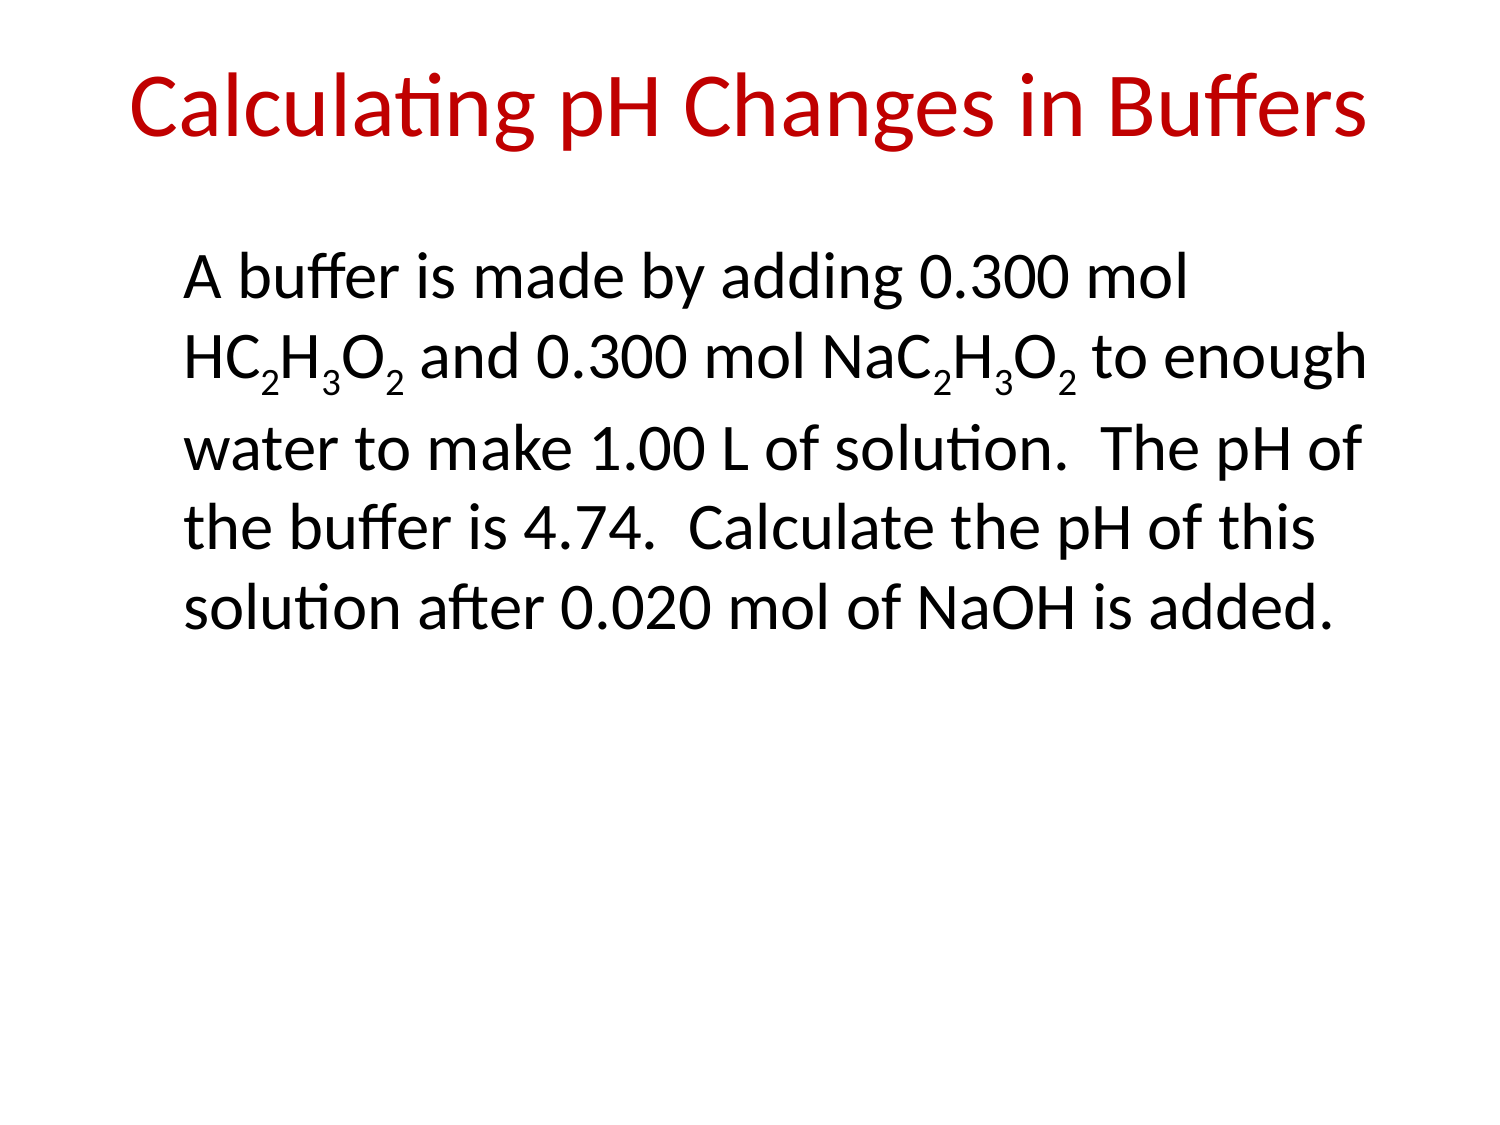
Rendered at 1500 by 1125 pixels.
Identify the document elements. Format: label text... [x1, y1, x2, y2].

text_box Calculating pH Changes in Buffers [0, 37, 1500, 225]
text_box A buffer is made by adding 0.300 mol HC2H3O2 and 0.300 mol NaC2H3O2 to enough water to make 1.00 L of solution. The pH of the buffer is 4.74. Calculate the pH of this solution after 0.020 mol of NaOH is added. [112, 224, 1388, 900]
